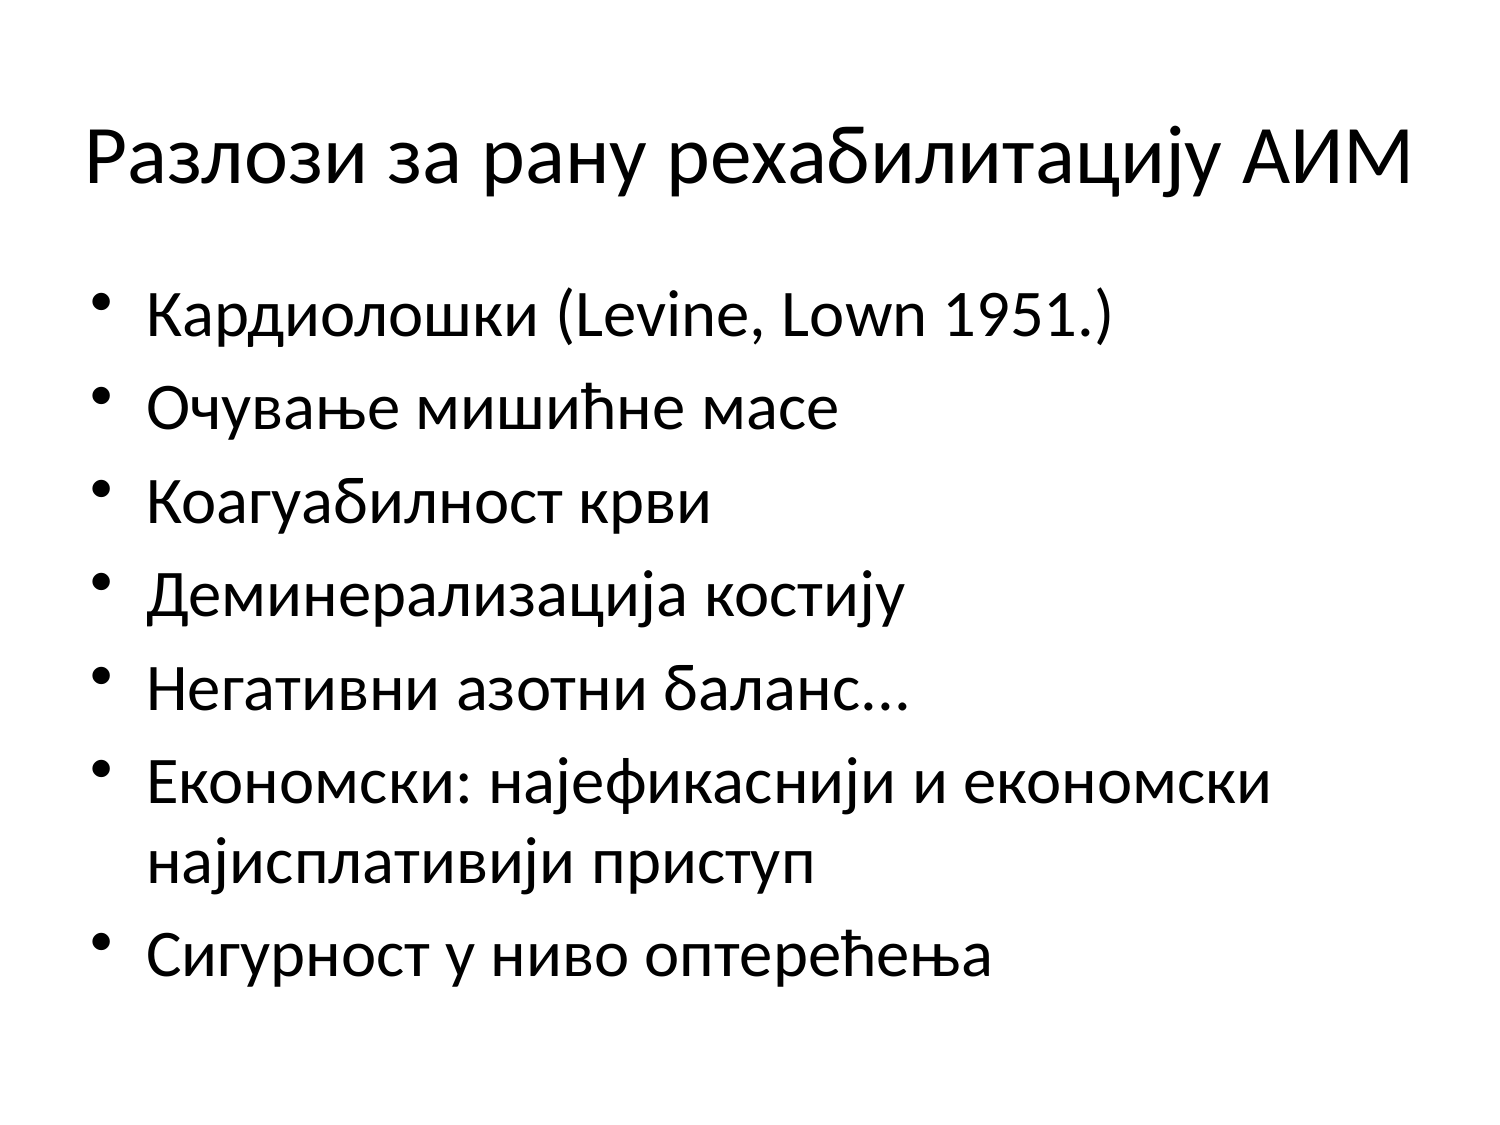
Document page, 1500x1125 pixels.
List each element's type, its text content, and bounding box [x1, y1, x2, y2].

list Кардиолошки (Levine, Lоwn 1951.) Очување мишићне масе Коагуабилност крви Деминерализација костију Негативни азотни баланс... Економски: најефикаснији и економски најисплативији приступ Сигурност у ниво оптерећења [75, 262, 1425, 1005]
title Разлози за рану рехабилитацију АИМ [41, 45, 1459, 208]
